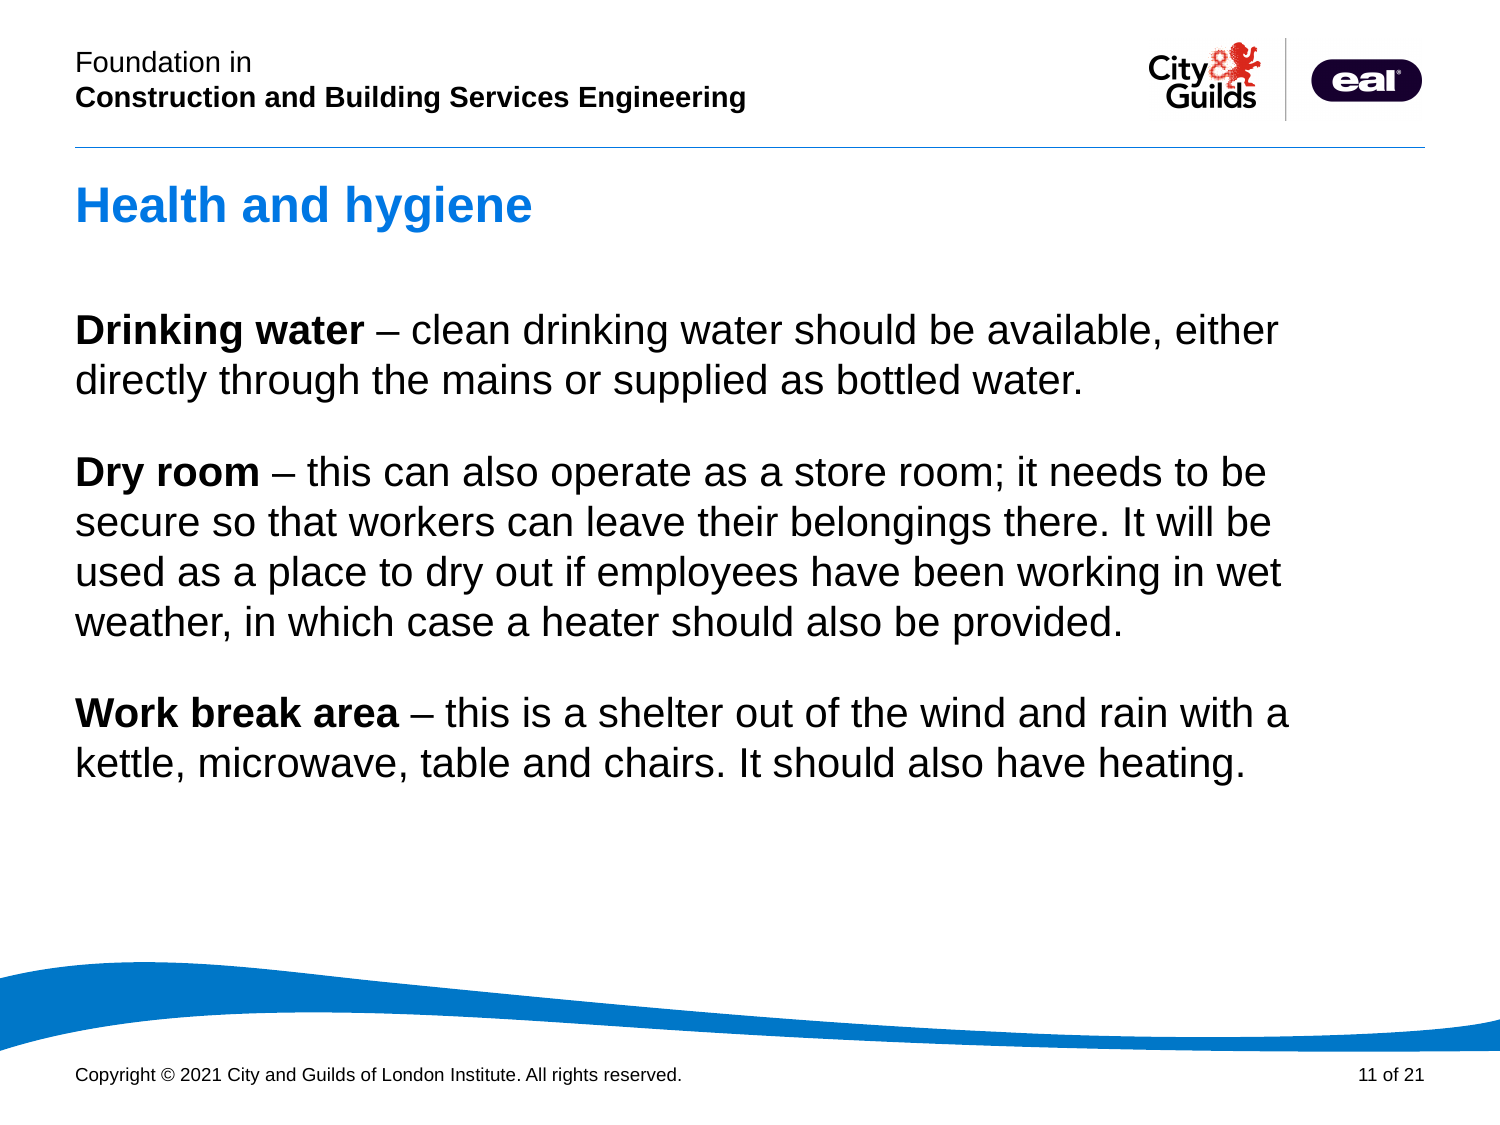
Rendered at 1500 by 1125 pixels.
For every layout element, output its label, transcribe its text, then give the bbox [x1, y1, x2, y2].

title Health and hygiene [74, 172, 1388, 256]
picture [1149, 38, 1422, 121]
list Drinking water – clean drinking water should be available, either directly through the mains or supplied as bottled water. Dry room – this can also operate as a store room; it needs to be secure so that workers can leave their belongings there. It will be used as a place to dry out if employees have been working in wet weather, in which case a heater should also be provided. Work break area – this is a shelter out of the wind and rain with a kettle, microwave, table and chairs. It should also have heating. [74, 302, 1294, 1060]
